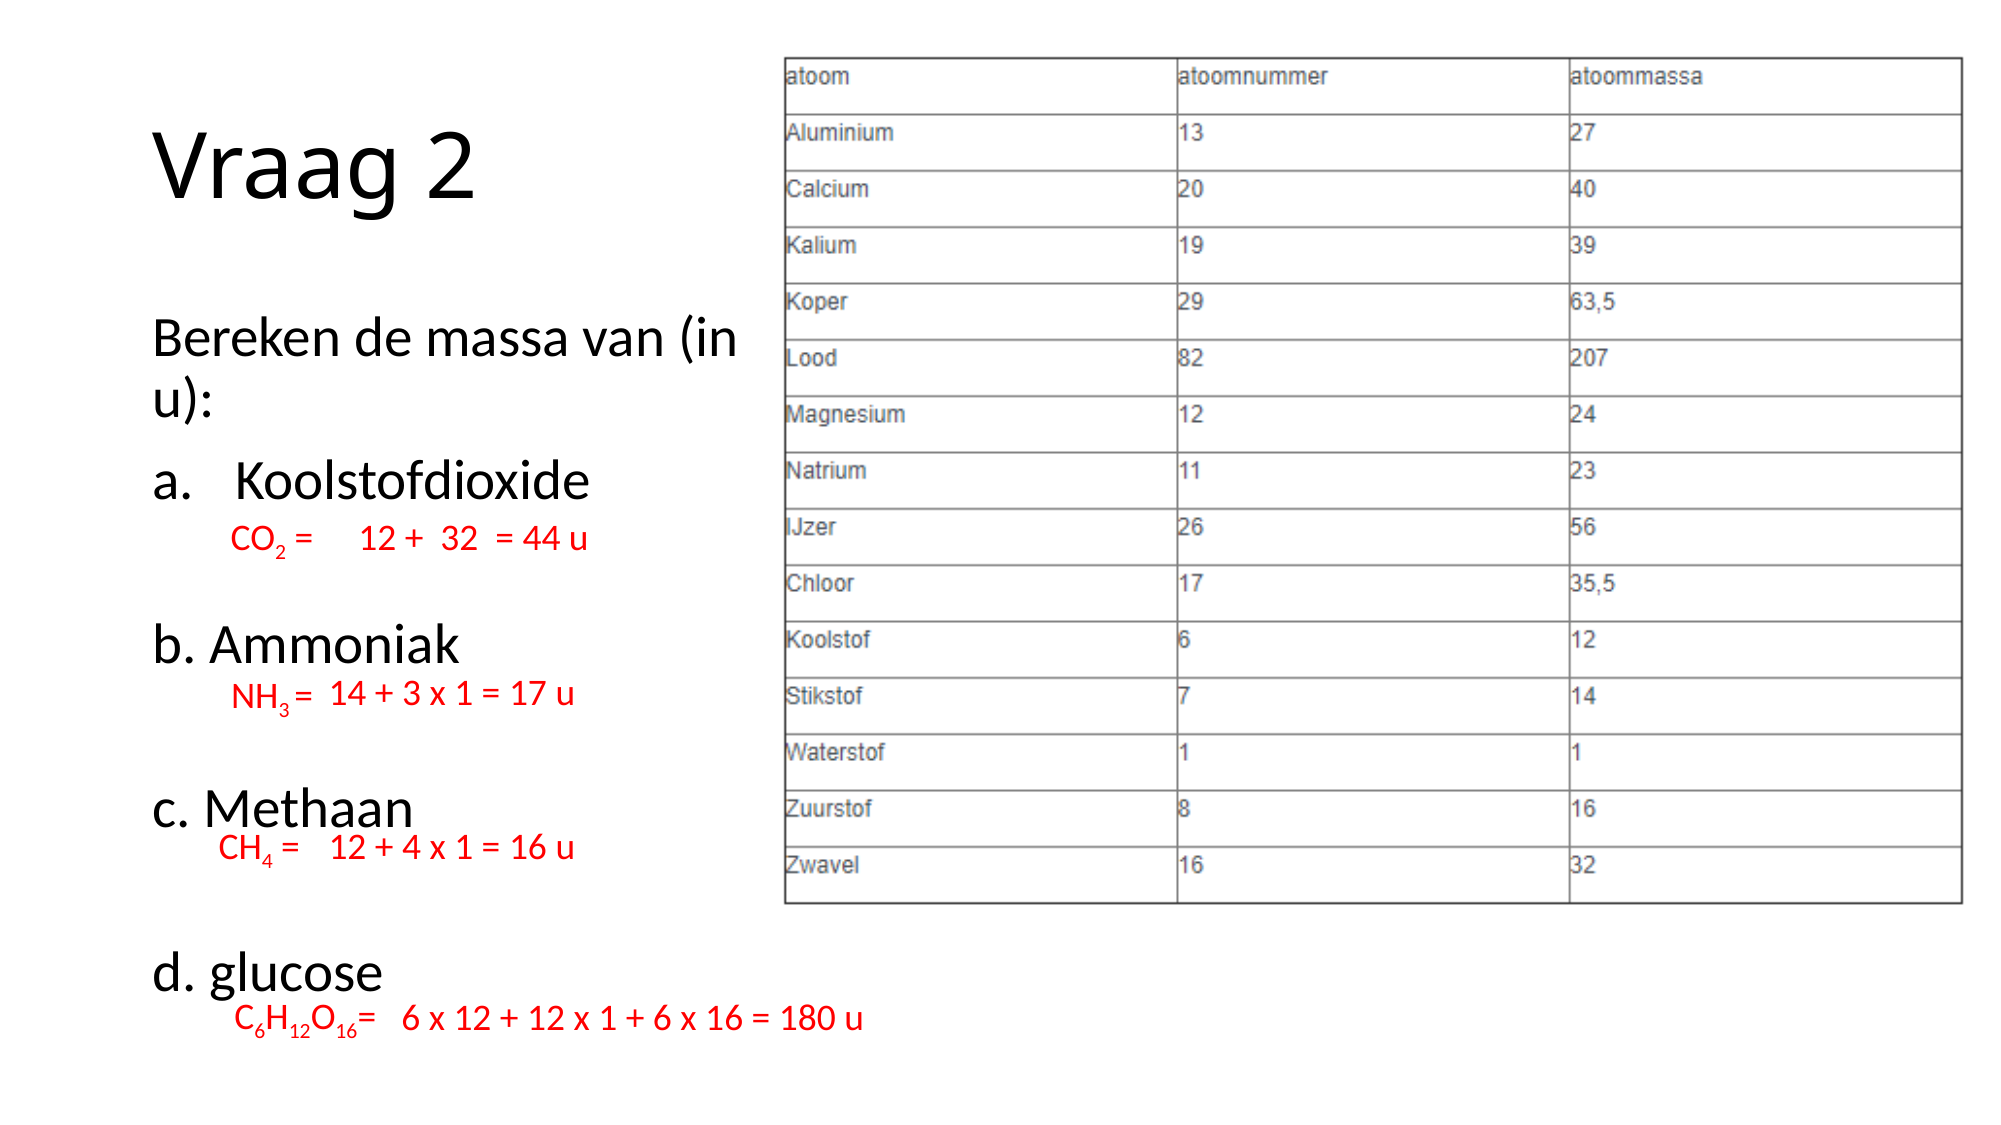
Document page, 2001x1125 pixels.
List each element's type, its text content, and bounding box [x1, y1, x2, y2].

text_box 12 + 4 x 1 = 16 u [324, 814, 591, 875]
text_box 12 + 32 = 44 u [343, 505, 605, 566]
text_box 14 + 3 x 1 = 17 u [313, 660, 591, 721]
text_box CO2 = [215, 505, 337, 572]
text_box C6H12O16= [219, 984, 400, 1051]
picture [775, 46, 1977, 928]
list Bereken de massa van (in u): Koolstofdioxide b. Ammoniak c. Methaan d. glucose [137, 299, 768, 1014]
text_box NH3 = [216, 663, 337, 730]
text_box 6 x 12 + 12 x 1 + 6 x 16 = 180 u [400, 985, 880, 1046]
text_box CH4 = [203, 814, 324, 881]
title Vraag 2 [137, 59, 775, 278]
